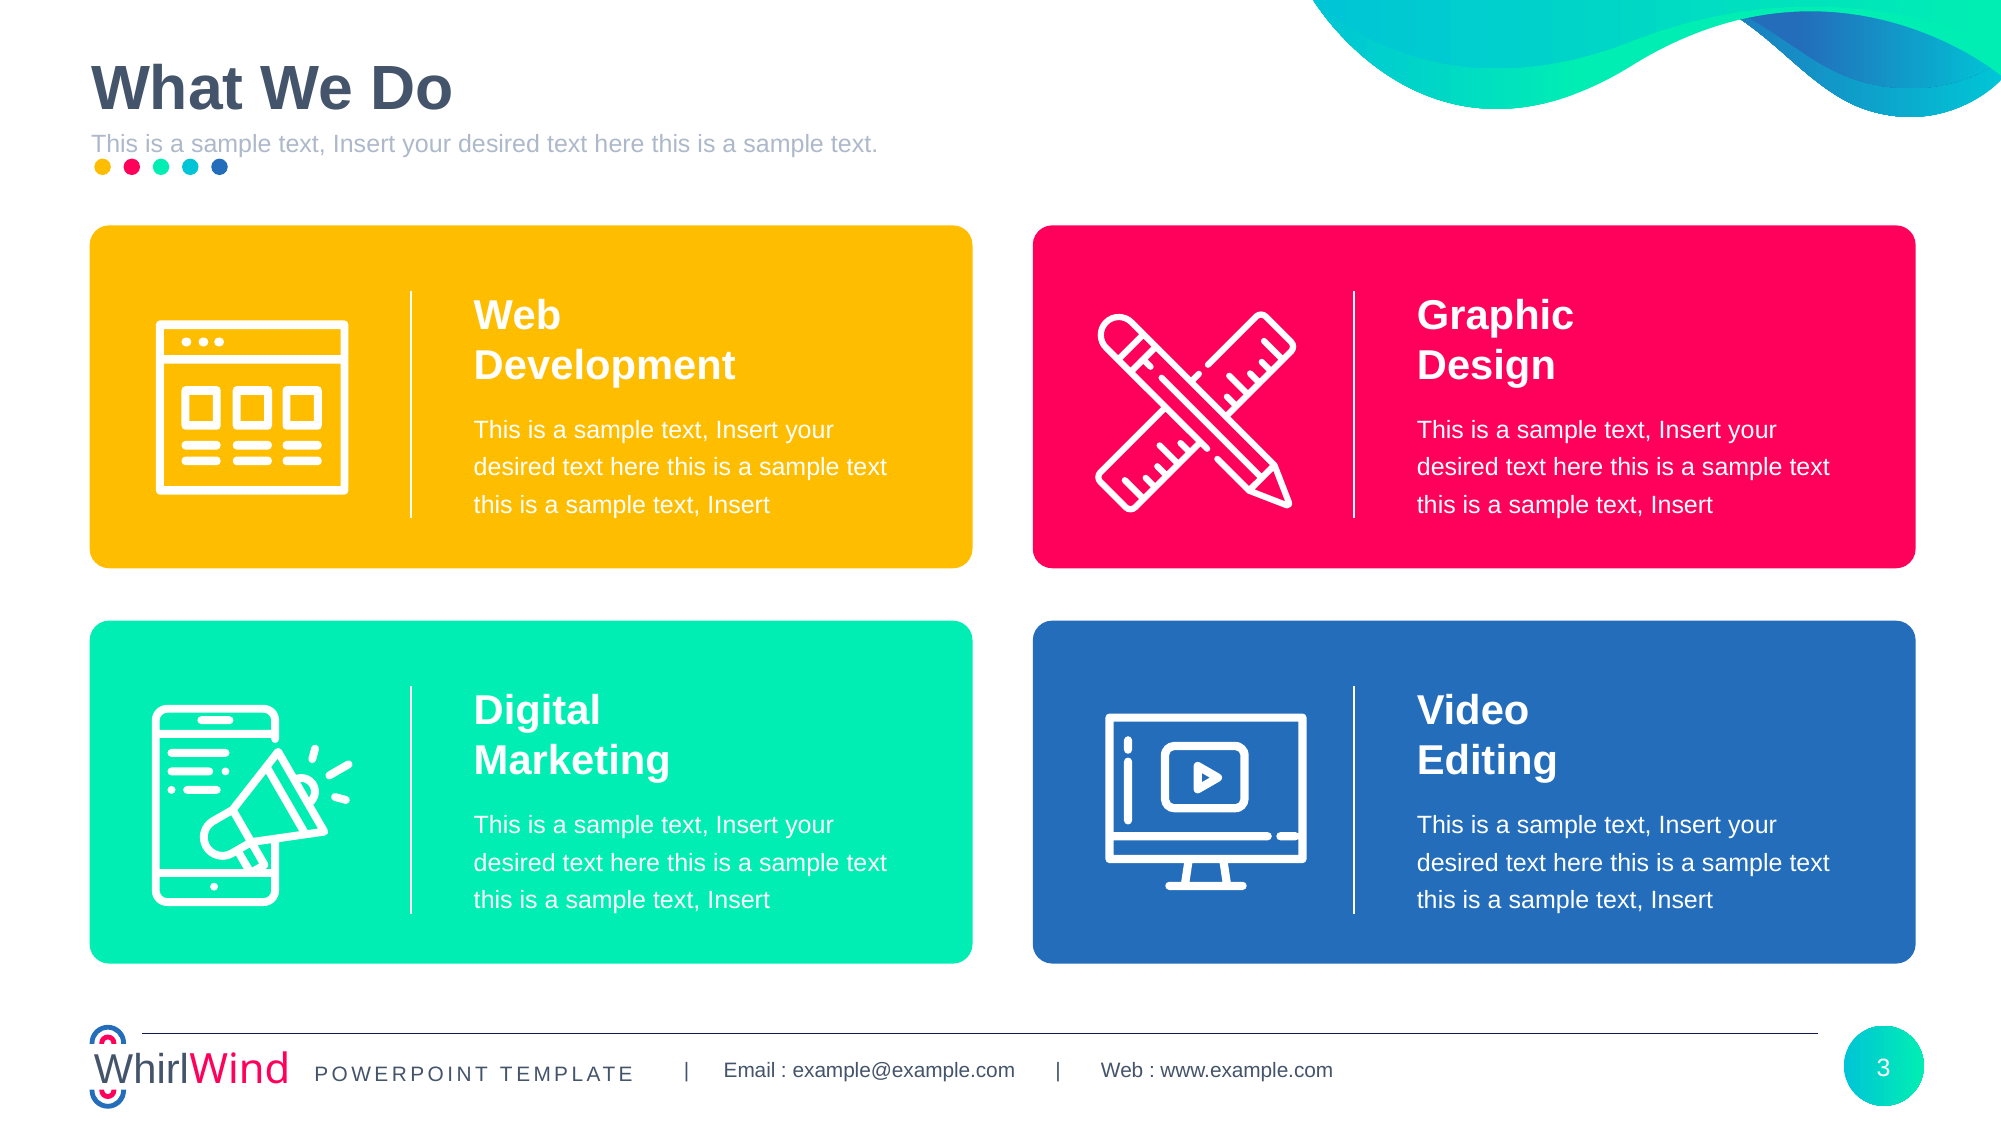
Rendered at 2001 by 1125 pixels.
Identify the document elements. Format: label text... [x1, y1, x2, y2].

text_box [88, 619, 974, 965]
text_box [331, 793, 350, 804]
title What We Do [76, 39, 1924, 130]
text_box [155, 320, 349, 495]
text_box Video Editing [1402, 675, 1869, 791]
text_box Graphic Design [1402, 280, 1869, 395]
text_box Web Development [458, 280, 926, 395]
text_box [1105, 713, 1307, 891]
text_box [1095, 311, 1297, 513]
text_box [1031, 619, 1917, 965]
text_box Digital Marketing [458, 675, 926, 791]
text_box This is a sample text, Insert your desired text here this is a sample text this is a sample text, Insert [458, 398, 926, 526]
text_box [88, 224, 974, 570]
text_box [1031, 224, 1917, 570]
slide_number 3 [1837, 1036, 1930, 1096]
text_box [1311, 0, 2000, 117]
text_box [151, 704, 328, 907]
text_box This is a sample text, Insert your desired text here this is a sample text this is a sample text, Insert [1402, 793, 1869, 921]
text_box This is a sample text, Insert your desired text here this is a sample text this is a sample text, Insert [458, 793, 926, 921]
text_box This is a sample text, Insert your desired text here this is a sample text this is a sample text, Insert [1402, 398, 1869, 526]
text_box [325, 760, 353, 780]
